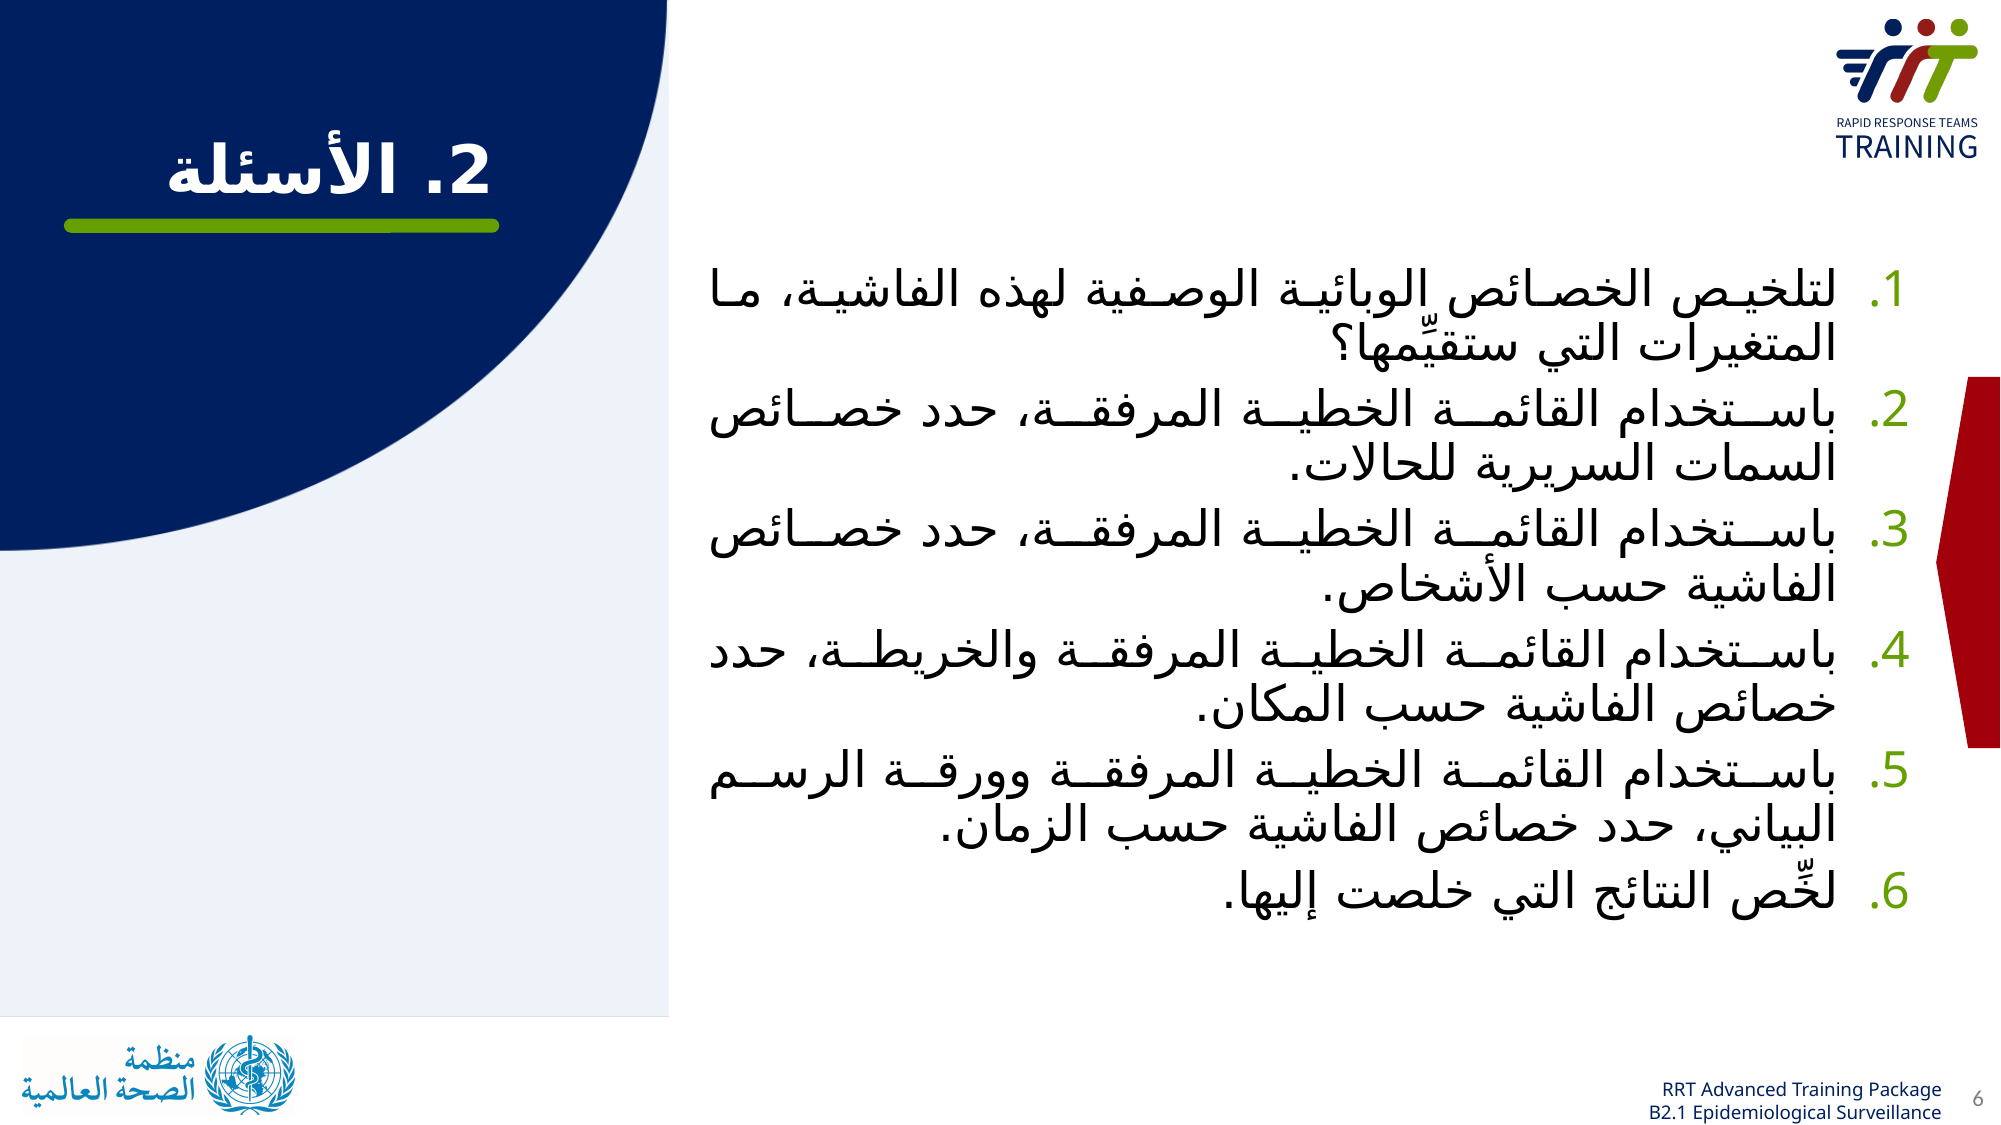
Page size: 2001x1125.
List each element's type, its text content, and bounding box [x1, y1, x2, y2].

picture [22, 1035, 295, 1115]
list لتلخيص الخصائص الوبائية الوصفية لهذه الفاشية، ما المتغيرات التي ستقيِّمها؟ باستخدام القائمة الخطية المرفقة، حدد خصائص السمات السريرية للحالات. باستخدام القائمة الخطية المرفقة، حدد خصائص الفاشية حسب الأشخاص. باستخدام القائمة الخطية المرفقة والخريطة، حدد خصائص الفاشية حسب المكان. باستخدام القائمة الخطية المرفقة وورقة الرسم البياني، حدد خصائص الفاشية حسب الزمان. لخِّص النتائج التي خلصت إليها. [700, 254, 1922, 1049]
picture [0, 0, 669, 1018]
title 2. الأسئلة [0, 113, 502, 231]
picture [252, 1050, 258, 1059]
picture [1835, 19, 1978, 167]
